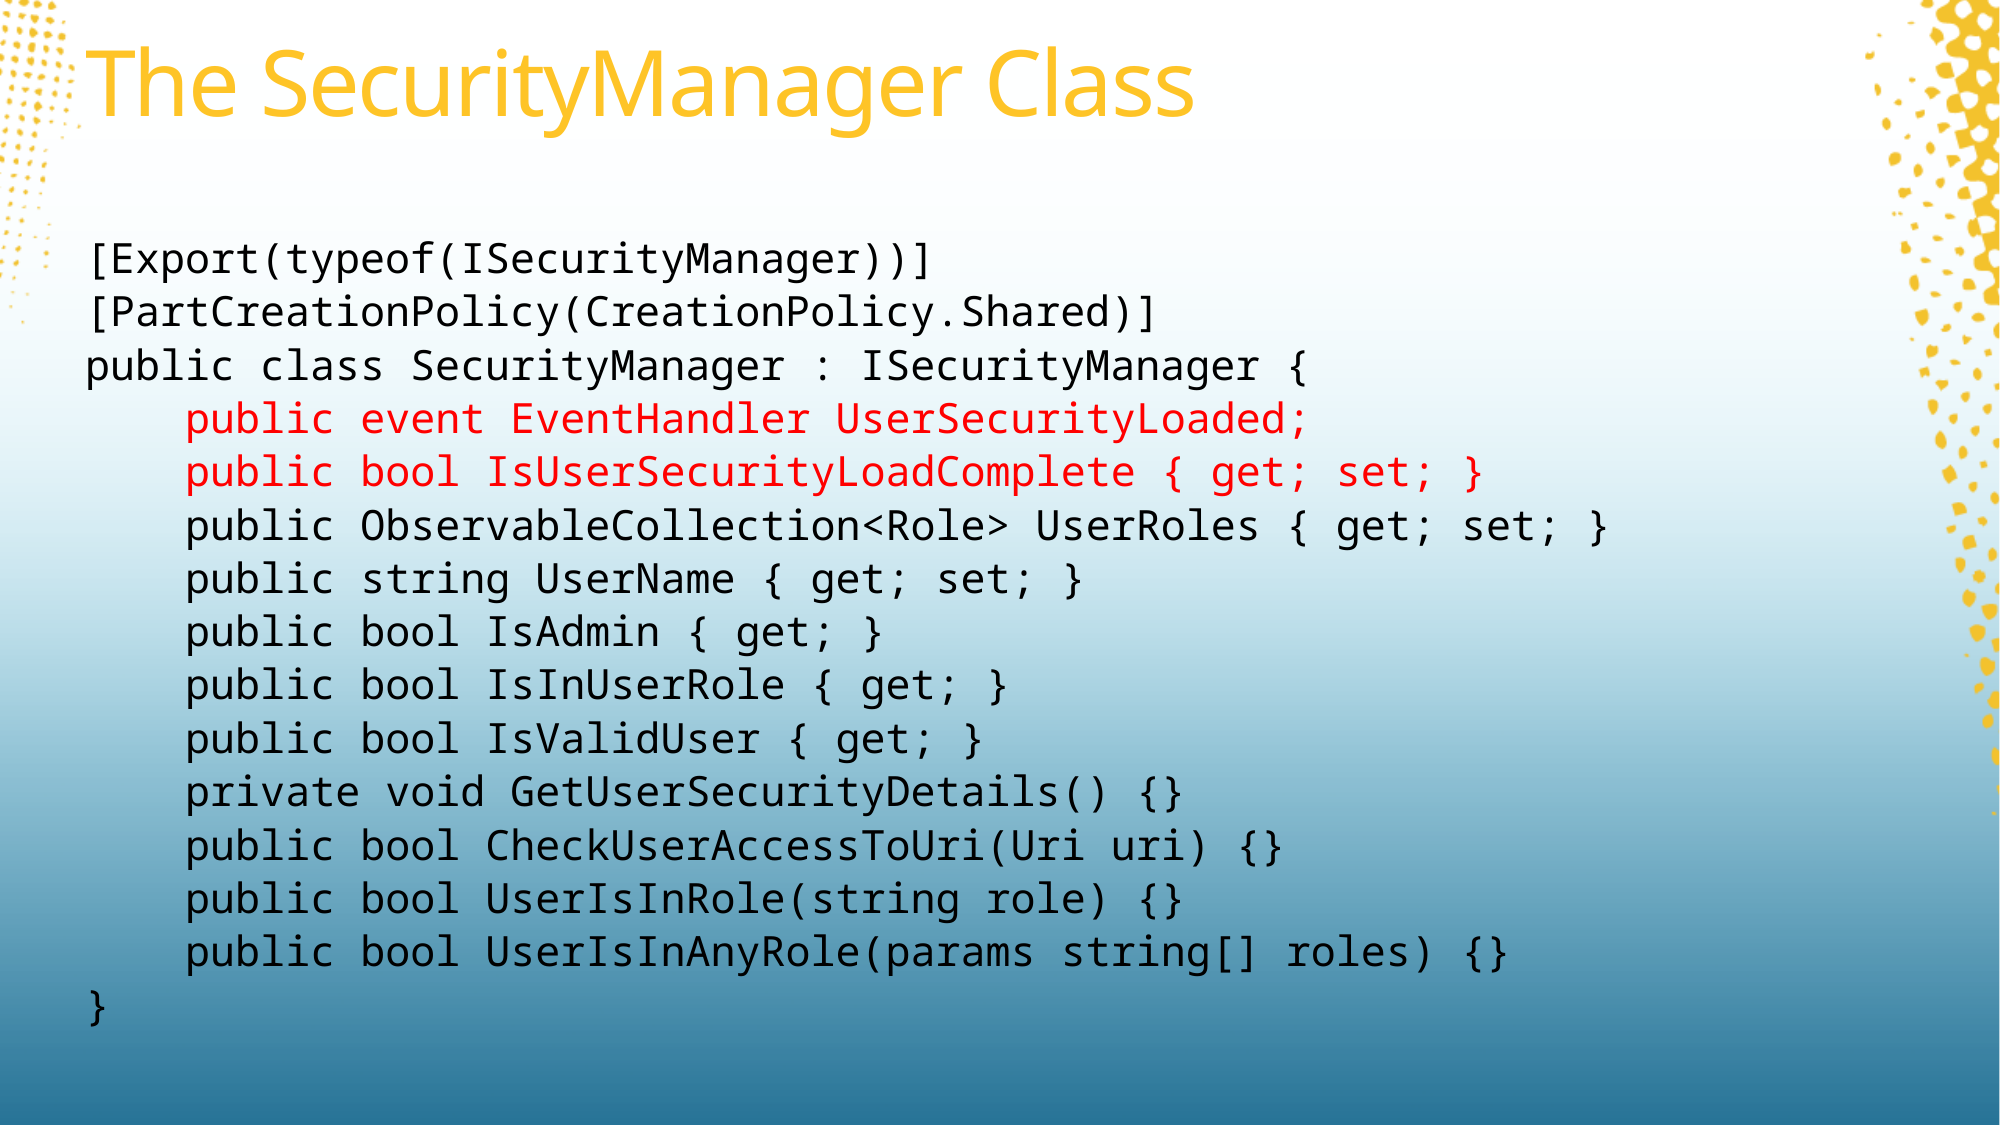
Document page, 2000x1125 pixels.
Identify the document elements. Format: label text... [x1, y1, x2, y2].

picture [0, 0, 2000, 1125]
title The SecurityManager Class [85, 37, 1914, 138]
list [Export(typeof(ISecurityManager))] [PartCreationPolicy(CreationPolicy.Shared)] public class SecurityManager : ISecurityManager { public event EventHandler UserSecurityLoaded; public bool IsUserSecurityLoadComplete { get; set; } public ObservableCollection<Role> UserRoles { get; set; } public string UserName { get; set; } public bool IsAdmin { get; } public bool IsInUserRole { get; } public bool IsValidUser { get; } private void GetUserSecurityDetails() {} public bool CheckUserAccessToUri(Uri uri) {} public bool UserIsInRole(string role) {} public bool UserIsInAnyRole(params string[] roles) {} } [85, 237, 1914, 1061]
